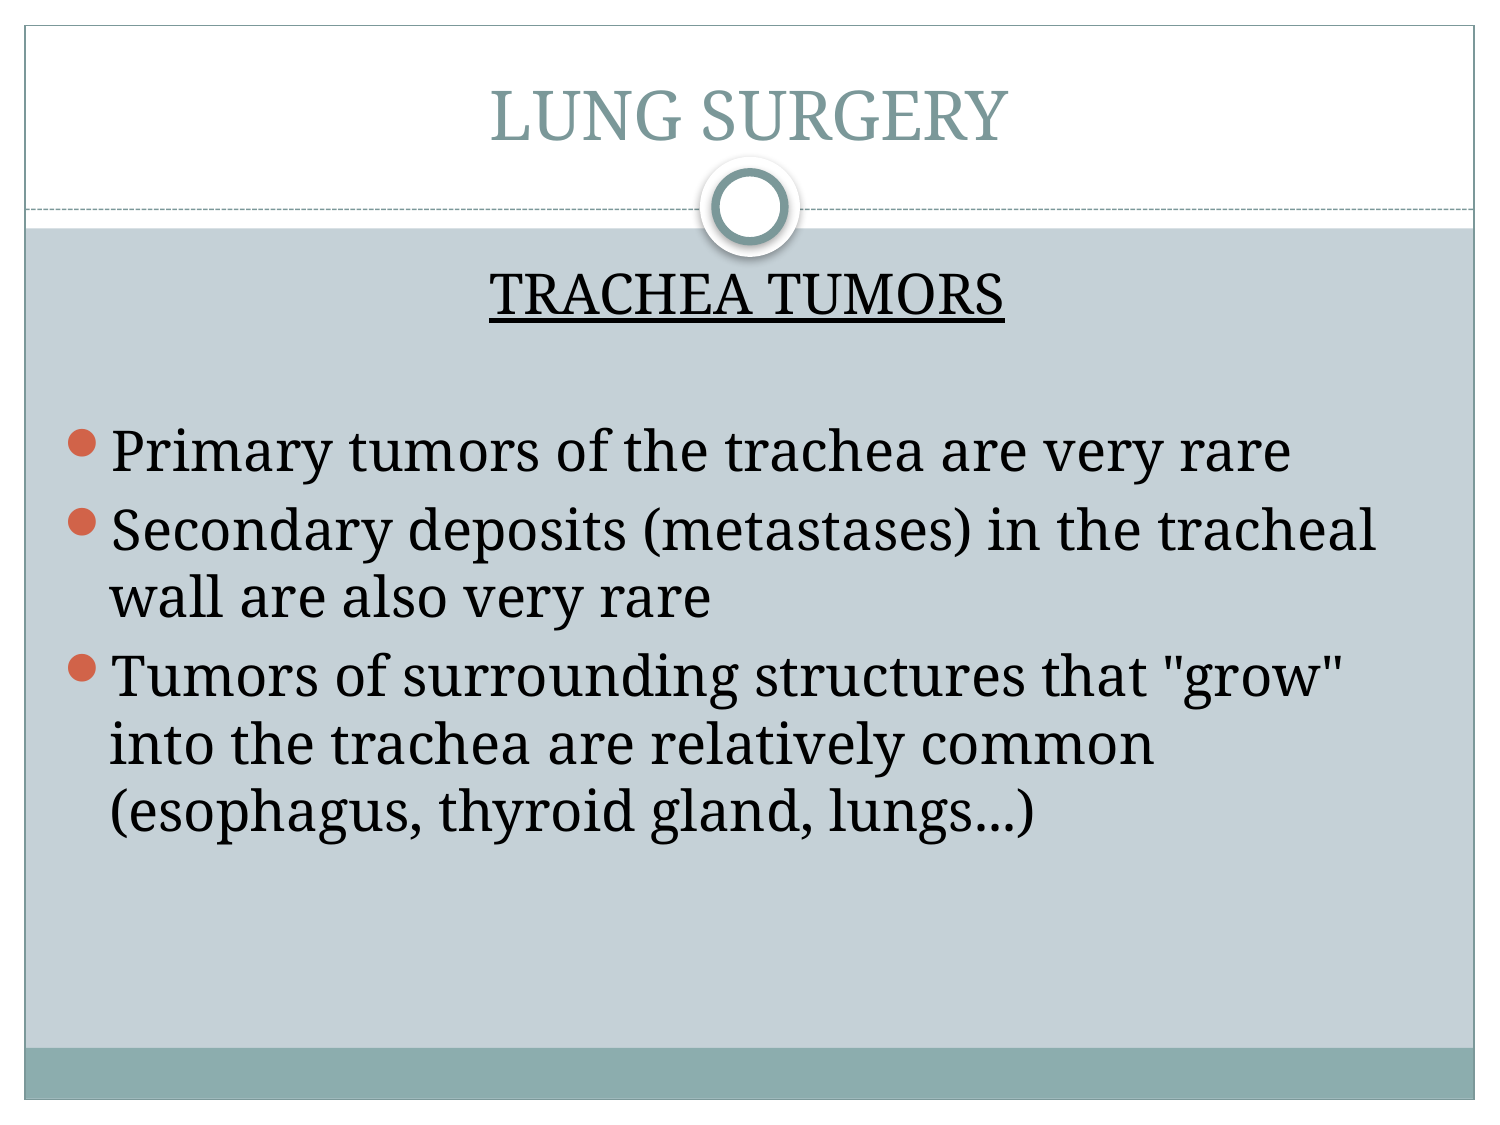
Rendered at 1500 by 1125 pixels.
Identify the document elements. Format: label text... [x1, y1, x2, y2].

title LUNG SURGERY [49, 37, 1450, 162]
list TRACHEA TUMORS Primary tumors of the trachea are very rare Secondary deposits (metastases) in the tracheal wall are also very rare Tumors of surrounding structures that "grow" into the trachea are relatively common (esophagus, thyroid gland, lungs...) [49, 250, 1445, 1001]
